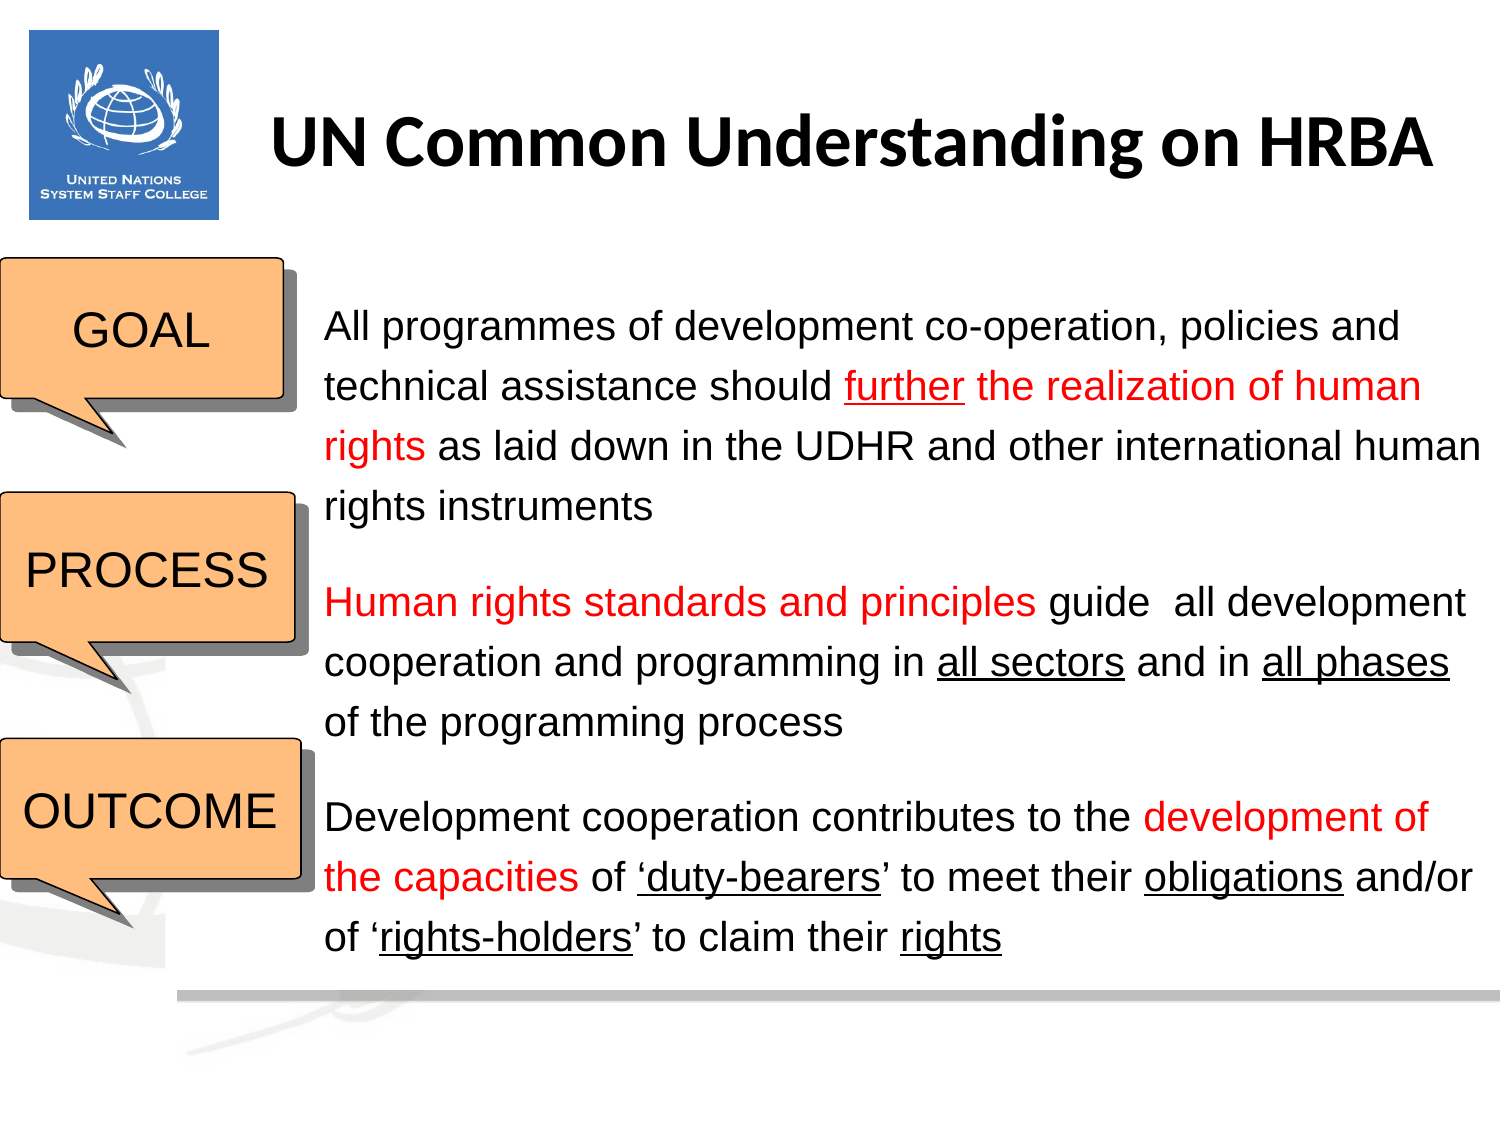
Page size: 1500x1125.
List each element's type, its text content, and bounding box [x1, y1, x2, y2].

title UN Common Understanding on HRBA [100, 42, 1451, 231]
text_box PROCESS [0, 492, 295, 680]
picture [29, 30, 219, 220]
text_box All programmes of development co-operation, policies and technical assistance should further the realization of human rights as laid down in the UDHR and other international human rights instruments Human rights standards and principles guide all development cooperation and programming in all sectors and in all phases of the programming process Development cooperation contributes to the development of the capacities of ‘duty-bearers’ to meet their obligations and/or of ‘rights-holders’ to claim their rights [165, 281, 1500, 990]
text_box OUTCOME [0, 738, 302, 915]
text_box GOAL [0, 257, 284, 434]
